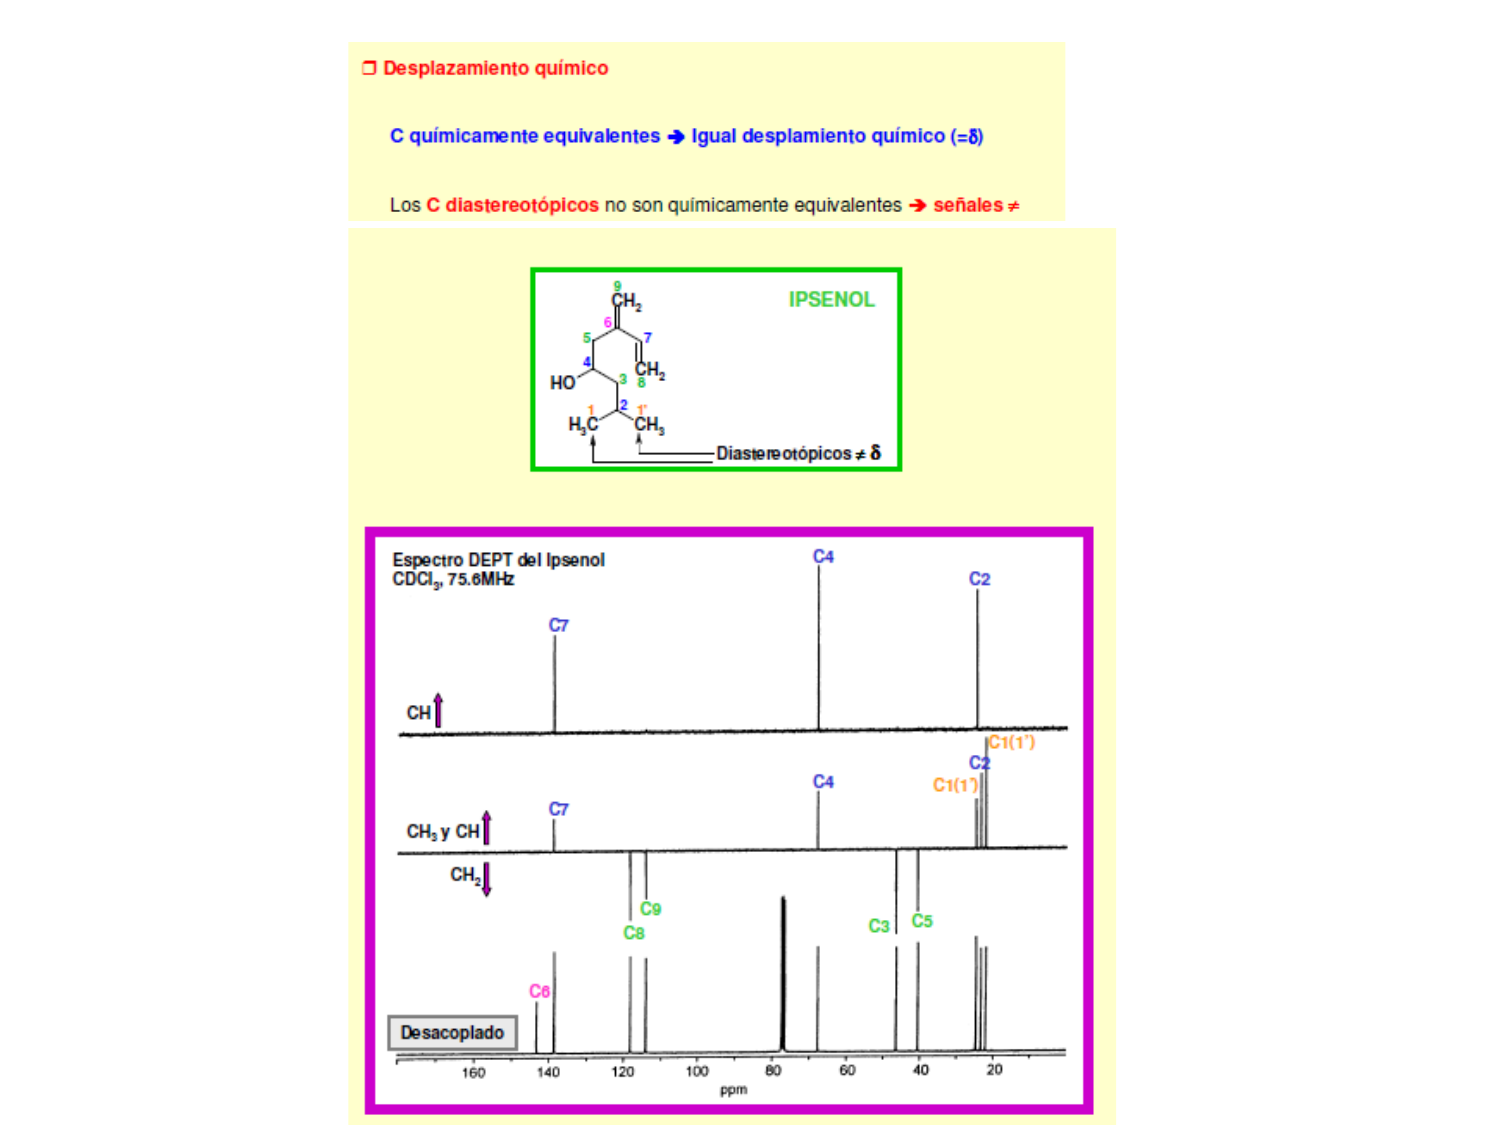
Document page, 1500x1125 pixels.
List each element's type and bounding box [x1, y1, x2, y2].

picture [348, 42, 1066, 222]
picture [348, 228, 1117, 1125]
